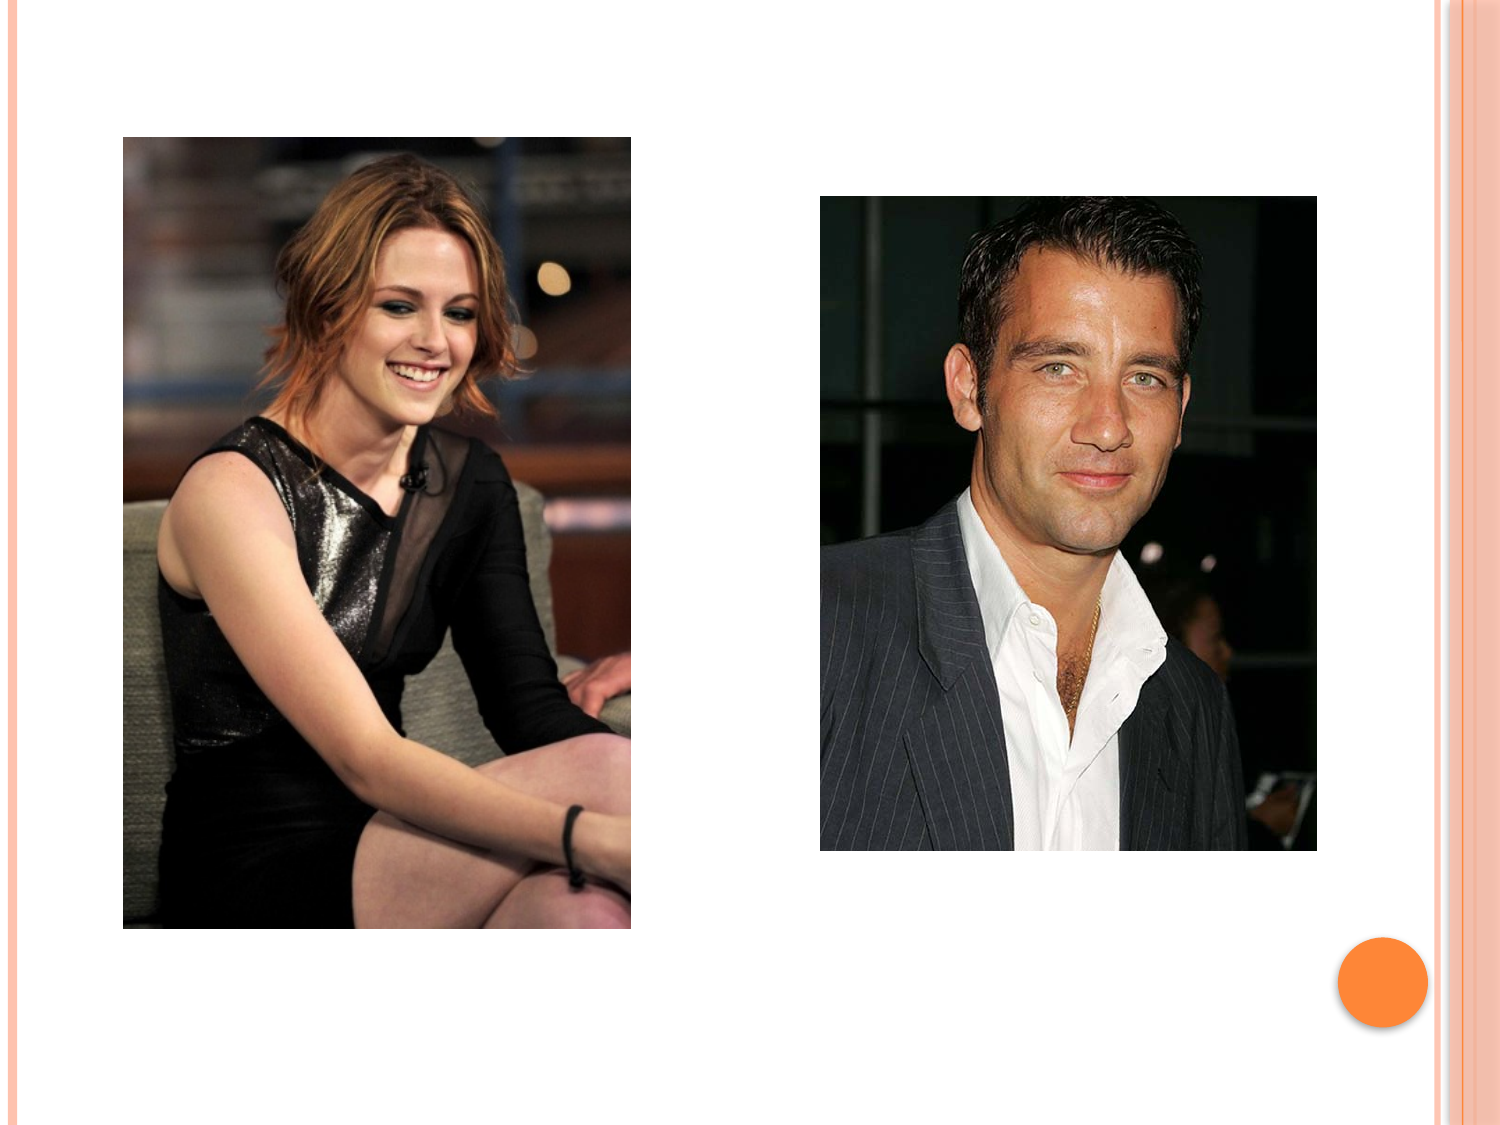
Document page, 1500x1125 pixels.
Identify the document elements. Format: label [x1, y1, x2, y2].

picture [820, 195, 1317, 852]
picture [123, 136, 631, 930]
